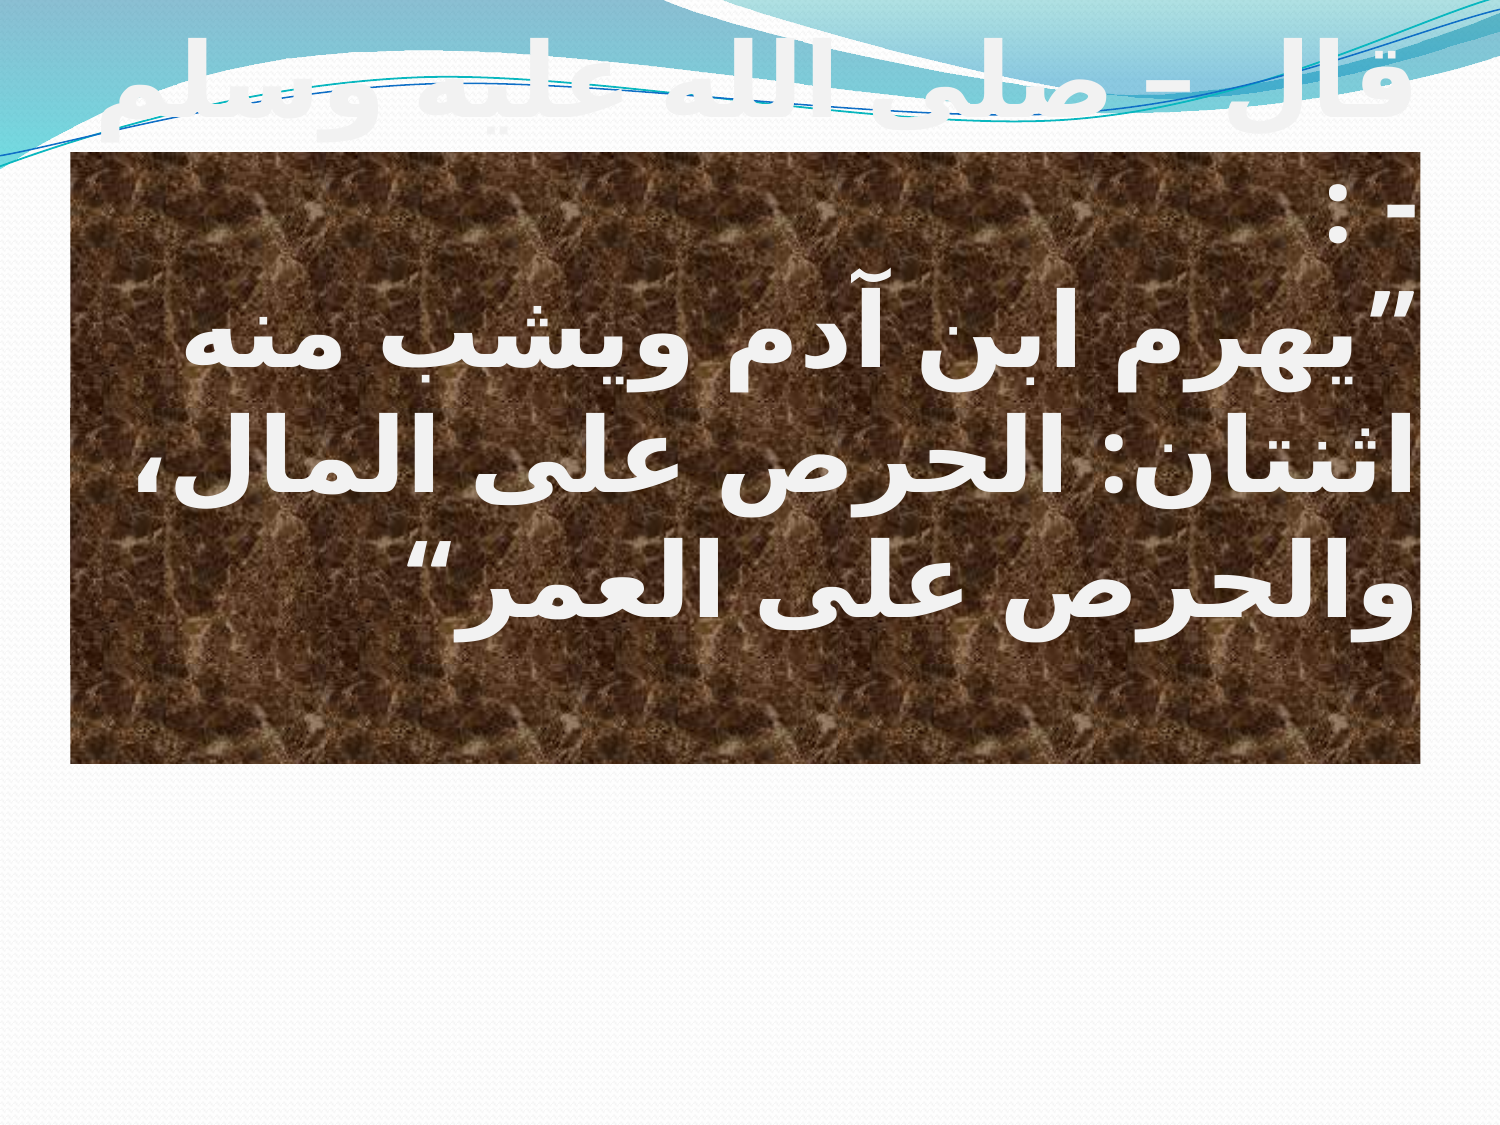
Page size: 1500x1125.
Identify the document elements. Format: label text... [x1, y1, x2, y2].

title قال – صلى الله عليه وسلم - : ”يهرم ابن آدم ويشب منه اثنتان: الحرص على المال، والحرص على العمر“ [70, 152, 1421, 764]
